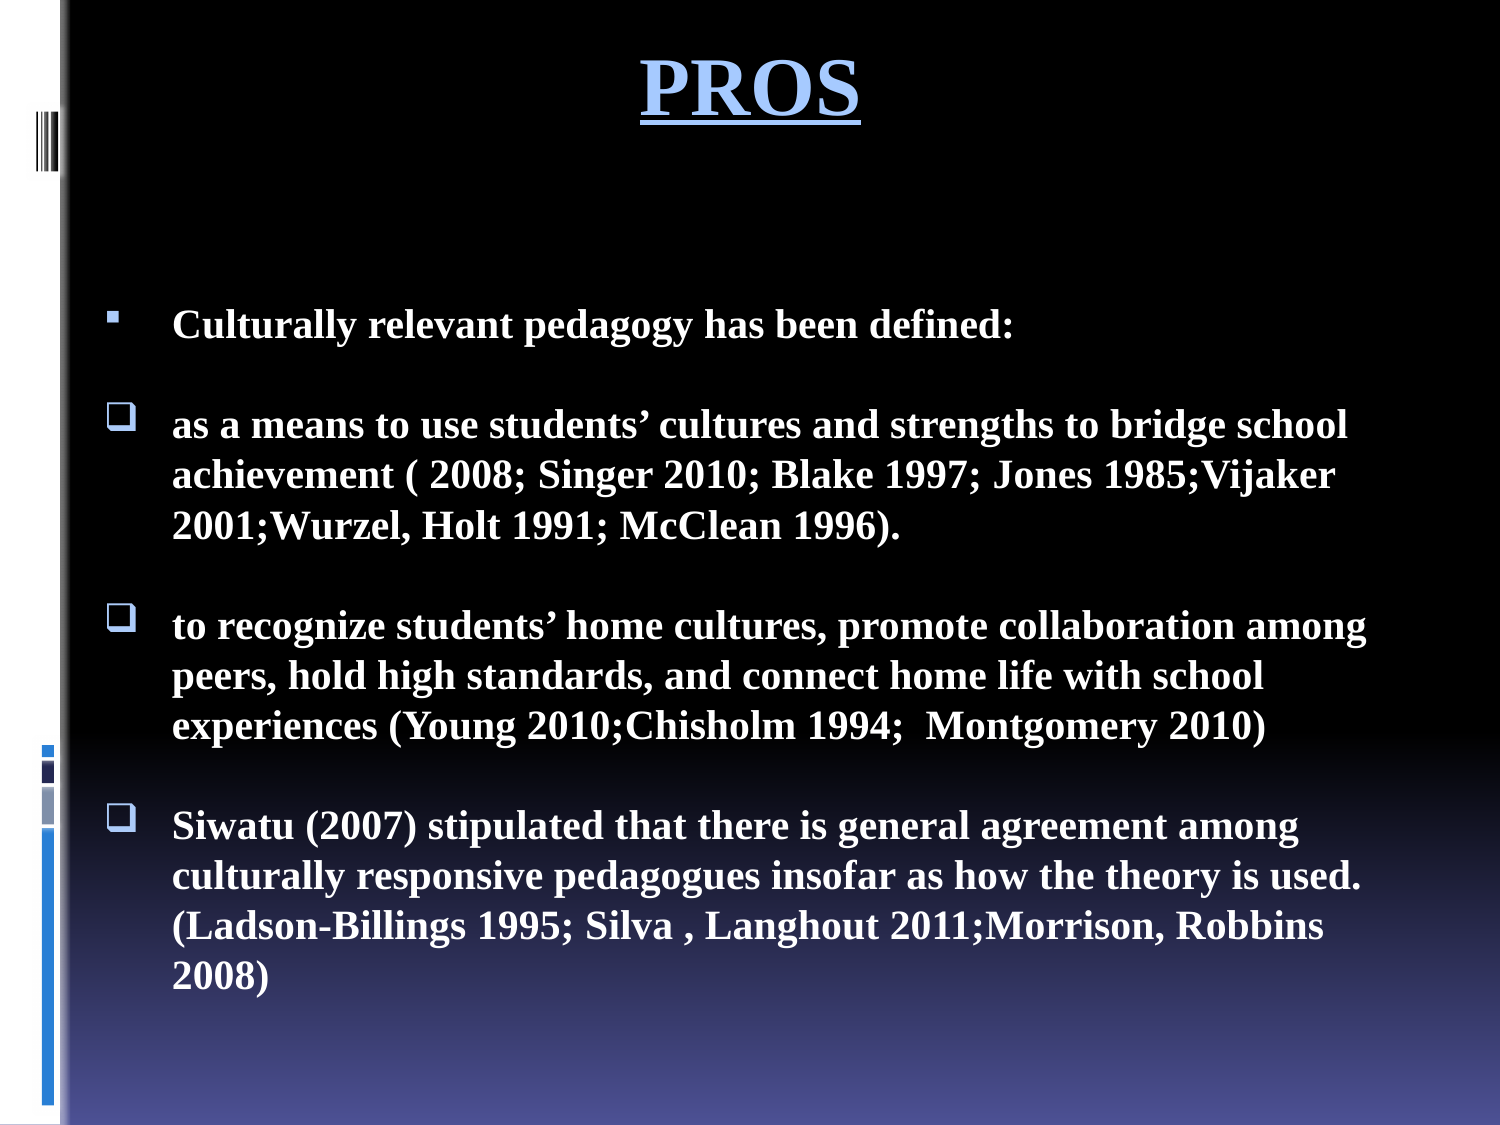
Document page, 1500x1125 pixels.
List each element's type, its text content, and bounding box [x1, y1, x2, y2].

subtitle Culturally relevant pedagogy has been defined: as a means to use students’ cultures and strengths to bridge school achievement ( 2008; Singer 2010; Blake 1997; Jones 1985;Vijaker 2001;Wurzel, Holt 1991; McClean 1996). to recognize students’ home cultures, promote collaboration among peers, hold high standards, and connect home life with school experiences (Young 2010;Chisholm 1994; Montgomery 2010) Siwatu (2007) stipulated that there is general agreement among culturally responsive pedagogues insofar as how the theory is used.(Ladson-Billings 1995; Silva , Langhout 2011;Morrison, Robbins 2008) [87, 162, 1388, 1038]
title Pros [125, 24, 1400, 200]
